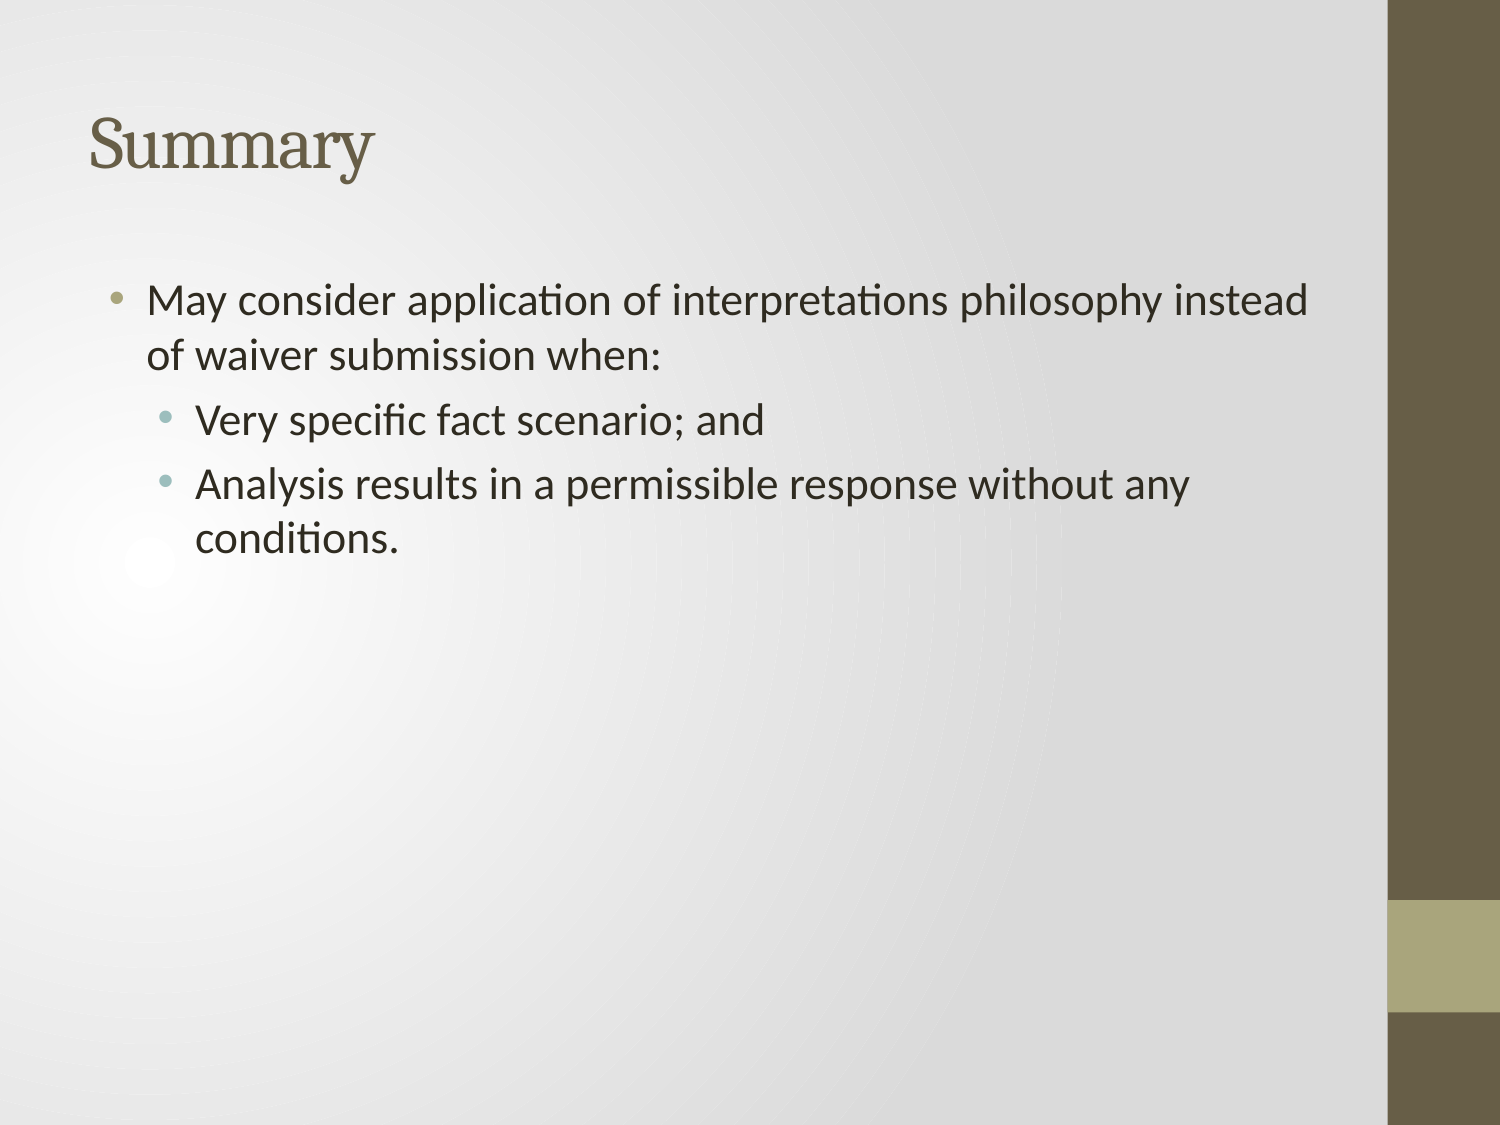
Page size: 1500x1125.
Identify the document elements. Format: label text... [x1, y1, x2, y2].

list May consider application of interpretations philosophy instead of waiver submission when: Very specific fact scenario; and Analysis results in a permissible response without any conditions. [75, 262, 1325, 1050]
title Summary [75, 45, 1325, 233]
